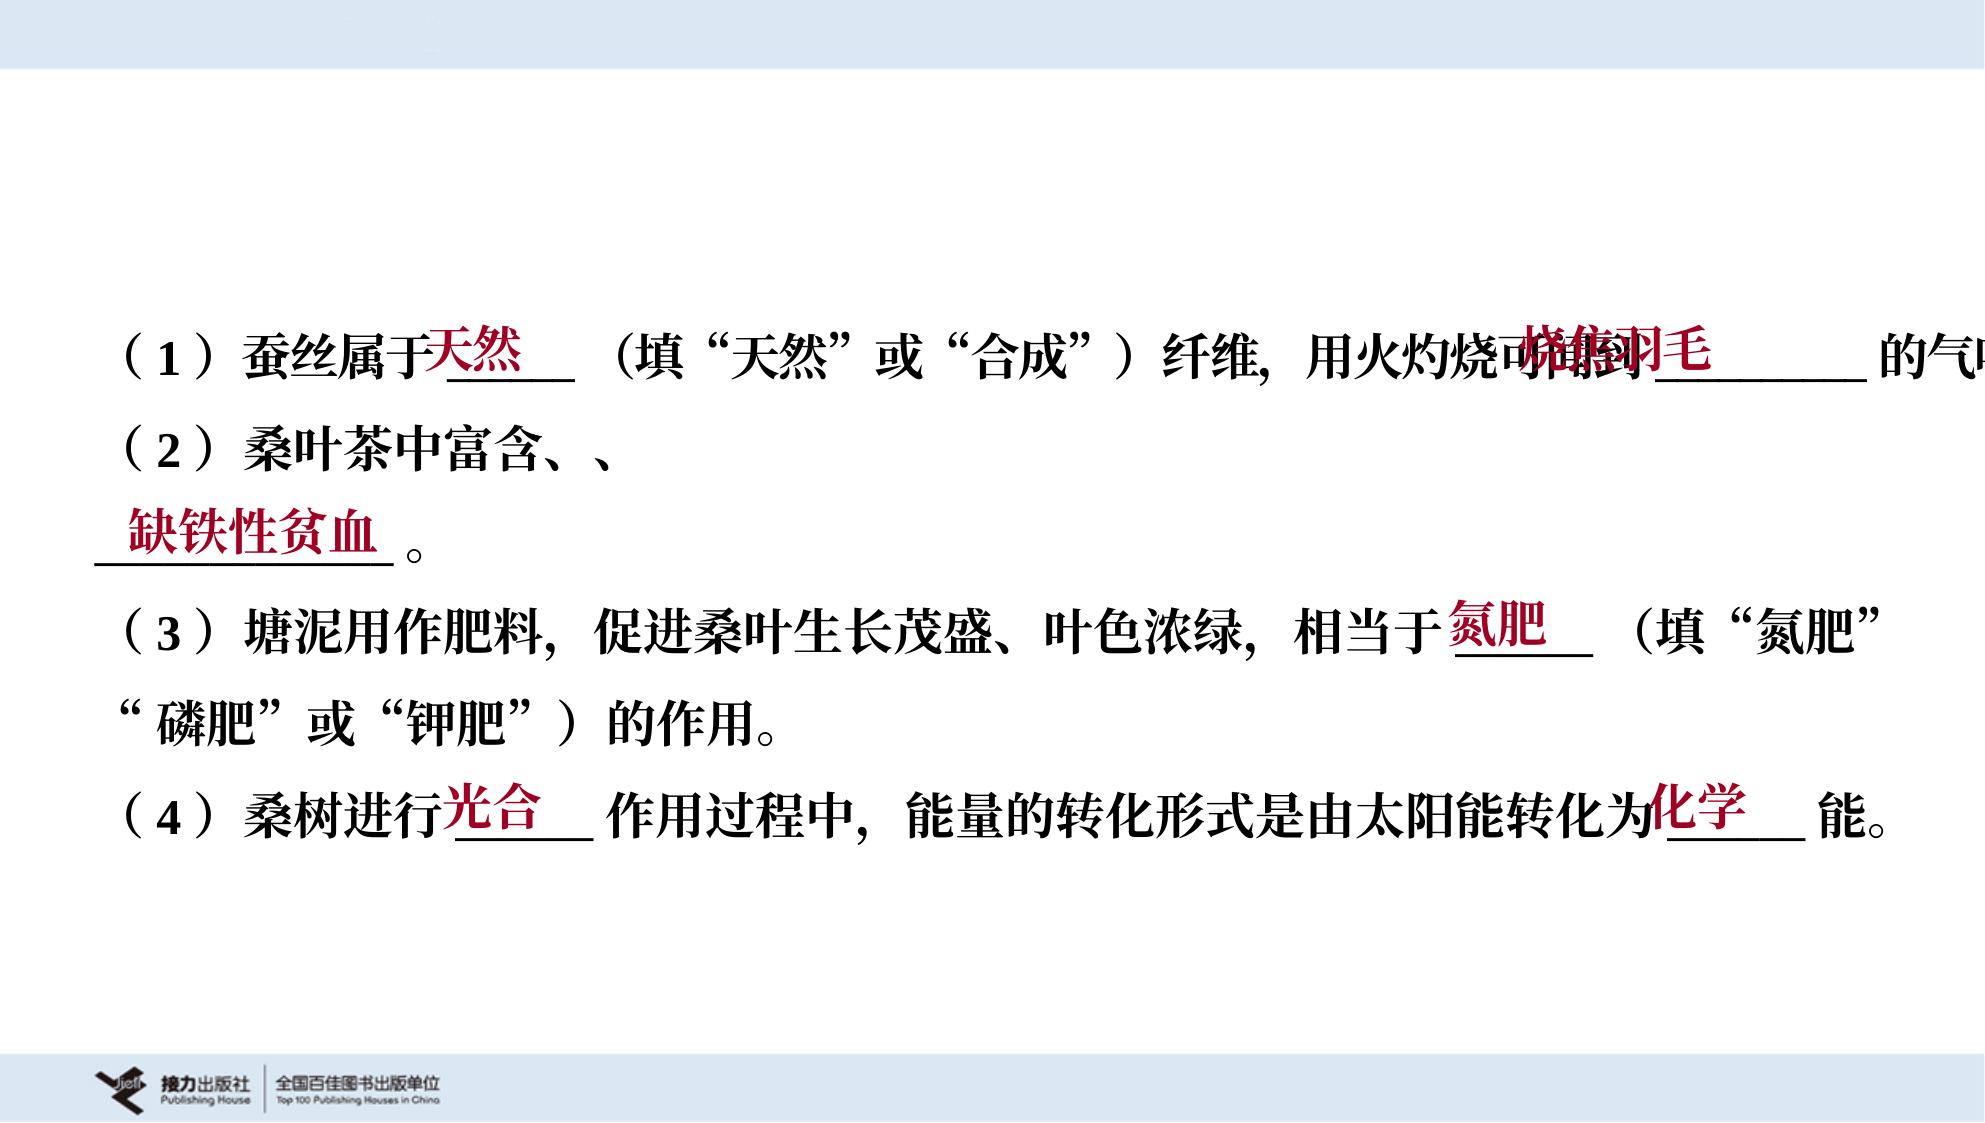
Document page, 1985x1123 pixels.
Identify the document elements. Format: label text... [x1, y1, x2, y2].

text_box 天然 [408, 289, 539, 378]
text_box 光合 [423, 747, 561, 836]
text_box 化学 [1629, 747, 1766, 836]
text_box 氮肥 [1429, 564, 1566, 653]
text_box 缺铁性贫血 [109, 472, 398, 561]
text_box 烧焦羽毛 [1502, 289, 1730, 378]
picture [0, 0, 1985, 1122]
